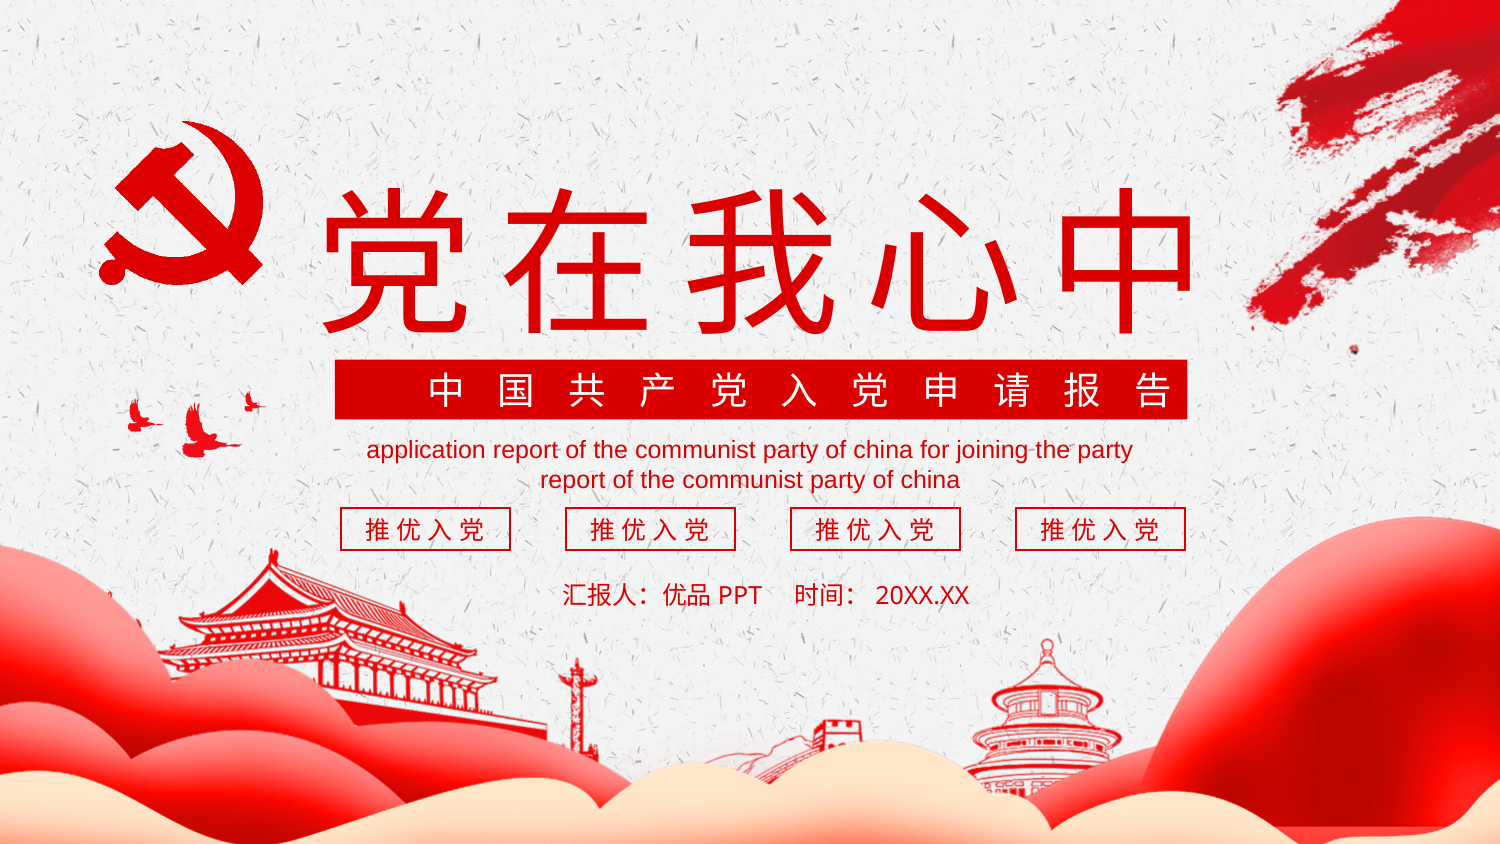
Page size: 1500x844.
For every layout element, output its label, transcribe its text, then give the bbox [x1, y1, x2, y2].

text_box application report of the communist party of china for joining the party report of the communist party of china [334, 426, 1167, 475]
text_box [790, 506, 963, 550]
title 党在我心中 [300, 171, 1263, 368]
text_box 中国共产党入党申请报告 [334, 359, 1188, 420]
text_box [565, 506, 738, 550]
picture [0, 0, 1500, 844]
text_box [340, 506, 513, 550]
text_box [1015, 506, 1188, 550]
